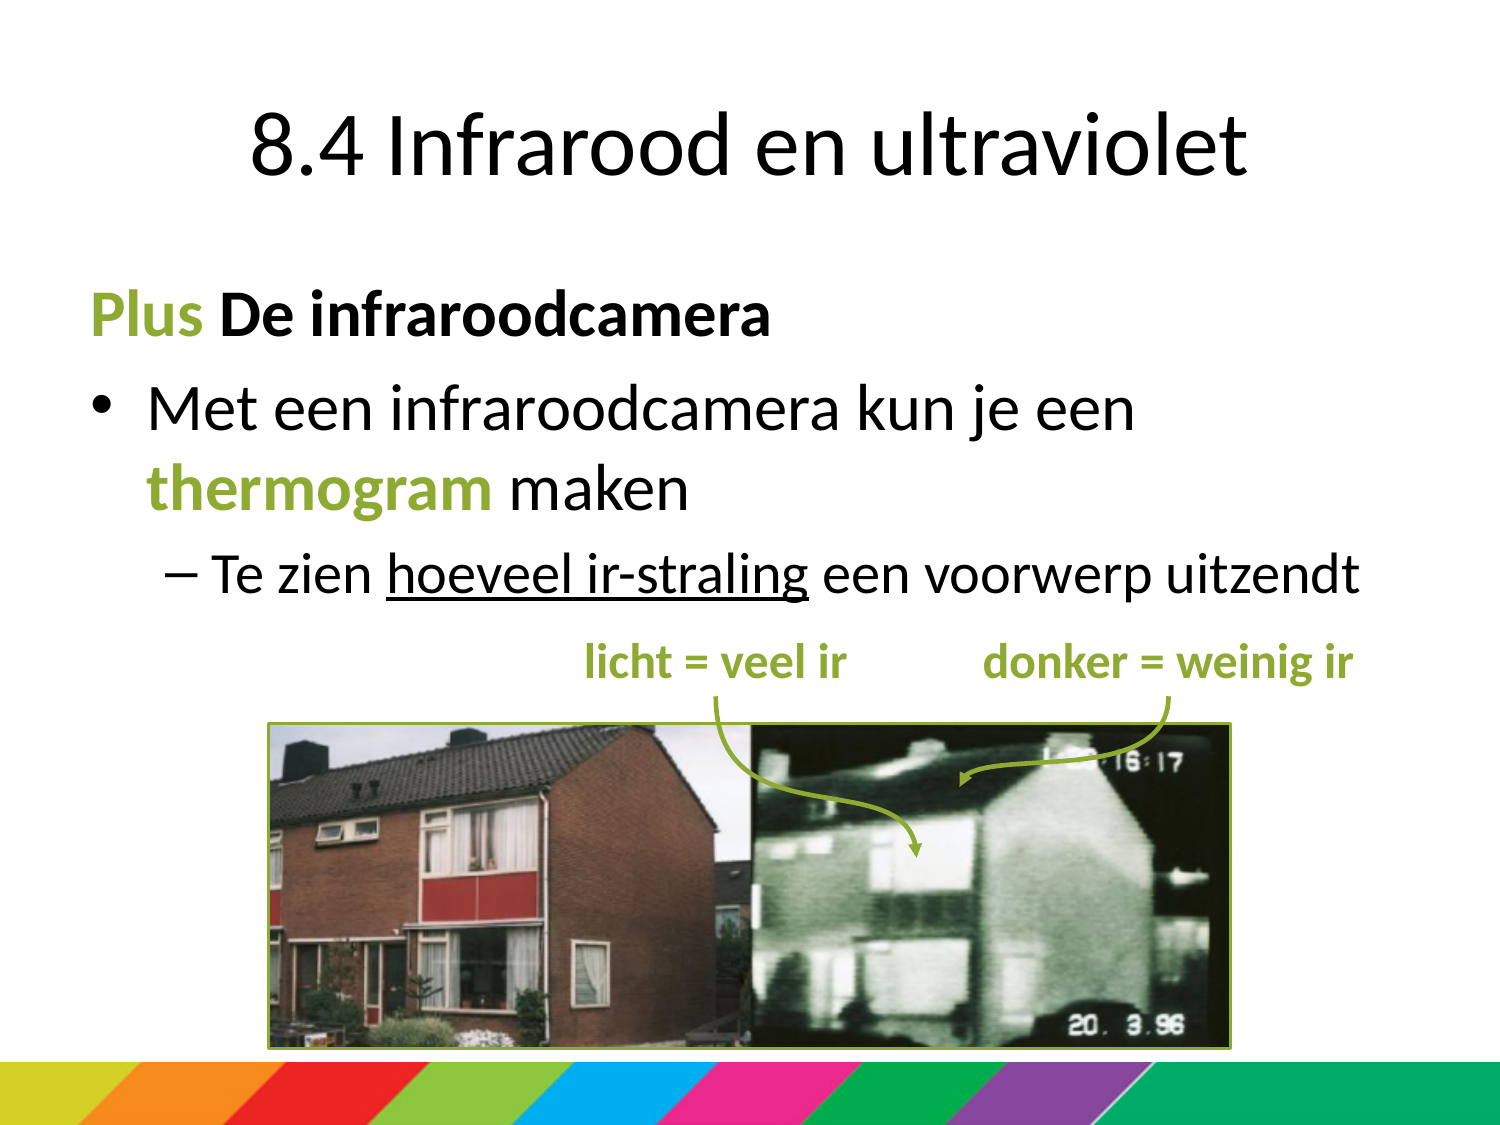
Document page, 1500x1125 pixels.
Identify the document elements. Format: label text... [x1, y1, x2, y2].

list Plus De infraroodcamera Met een infraroodcamera kun je een thermogram maken Te zien hoeveel ir-straling een voorwerp uitzendt [75, 262, 1425, 1005]
text_box donker = weinig ir [938, 621, 1399, 697]
picture [656, 1062, 1500, 1125]
picture [0, 1062, 574, 1125]
picture [269, 724, 1230, 1047]
title 8.4 Infrarood en ultraviolet [75, 45, 1425, 233]
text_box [735, 676, 897, 879]
text_box licht = veel ir [562, 621, 870, 697]
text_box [1018, 637, 1110, 847]
